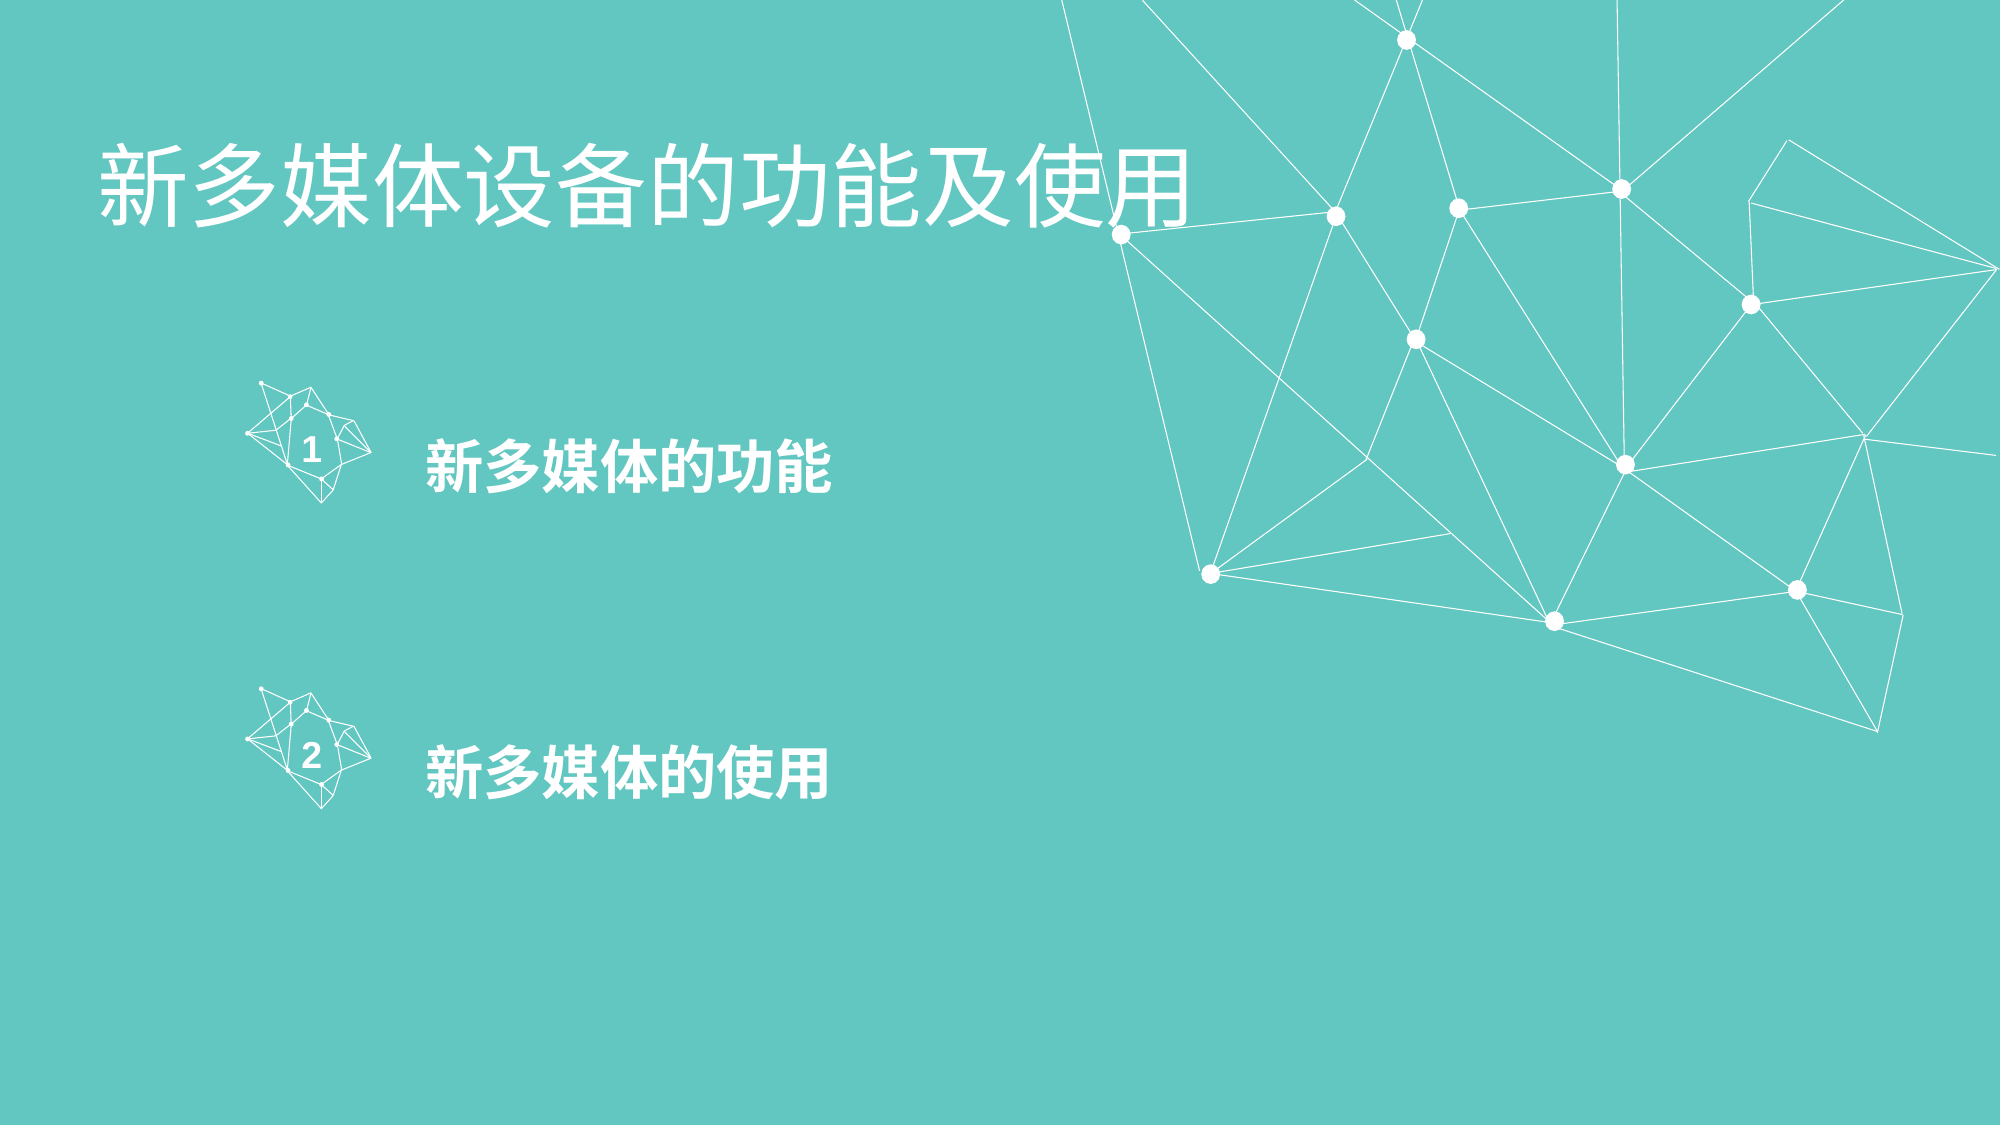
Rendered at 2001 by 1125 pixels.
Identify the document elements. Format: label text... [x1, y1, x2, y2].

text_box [1061, 0, 2000, 735]
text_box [235, 691, 1051, 805]
text_box 新多媒体设备的功能及使用 [82, 121, 1061, 251]
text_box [235, 385, 1051, 500]
